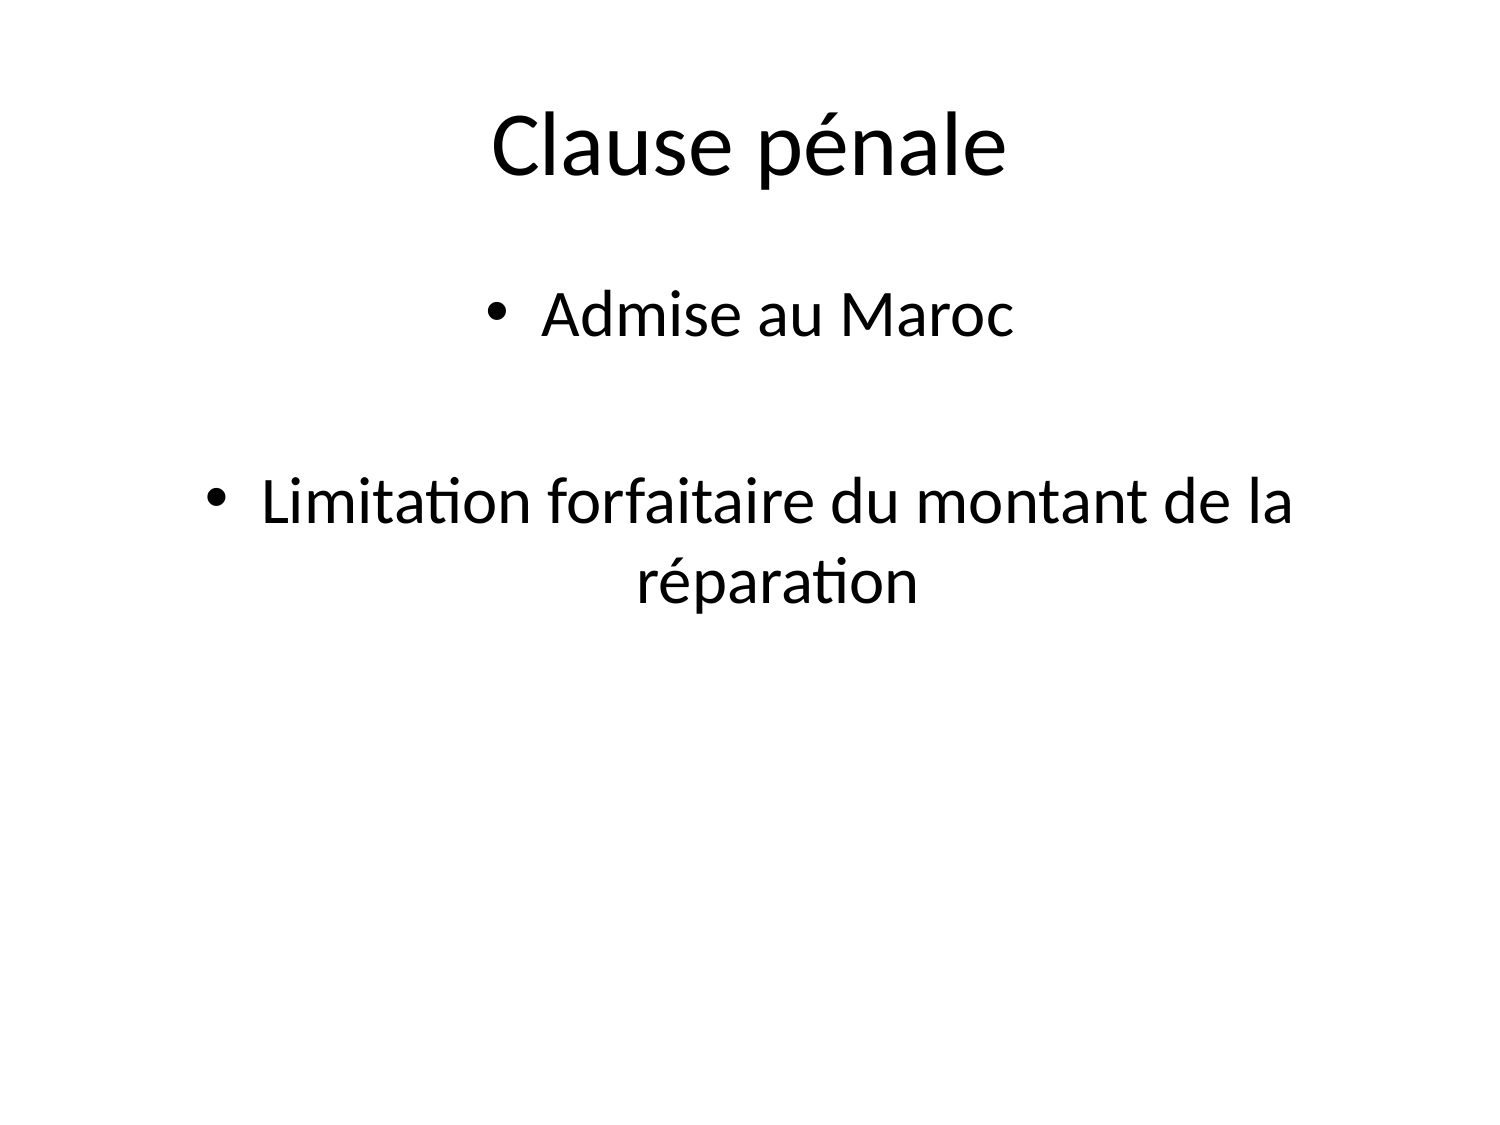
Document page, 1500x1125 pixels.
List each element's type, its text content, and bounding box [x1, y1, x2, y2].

list Admise au Maroc Limitation forfaitaire du montant de la réparation [75, 262, 1425, 1005]
title Clause pénale [75, 45, 1425, 233]
